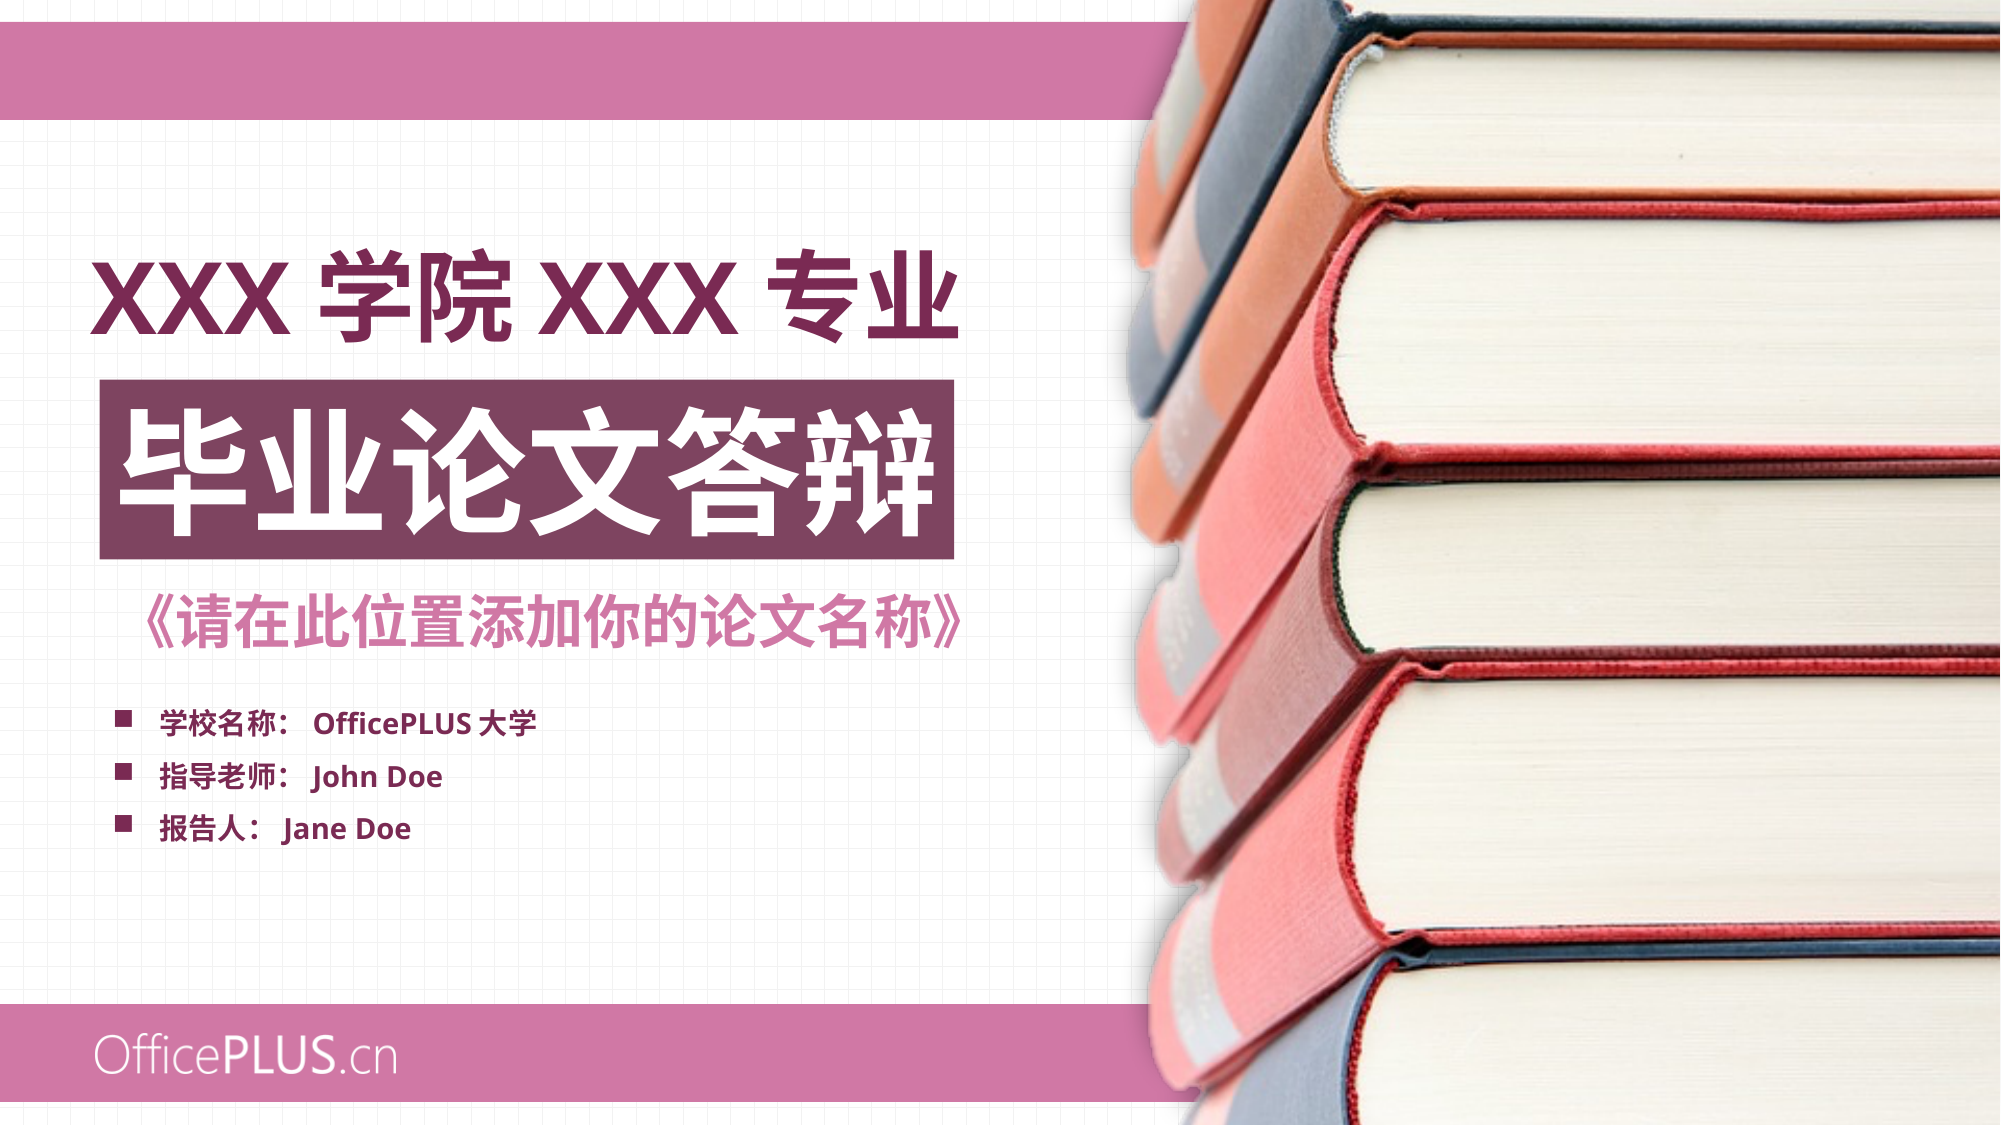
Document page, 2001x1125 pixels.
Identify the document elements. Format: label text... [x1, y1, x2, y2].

text_box 毕业论文答辩 [99, 379, 955, 560]
text_box 《请在此位置添加你的论文名称》 [102, 578, 1007, 663]
text_box 学校名称：OfficePLUS大学 指导老师：John Doe 报告人：Jane Doe [97, 680, 959, 853]
text_box XXX学院XXX专业 [75, 226, 978, 362]
picture [95, 1033, 396, 1074]
picture [1105, 0, 2000, 1125]
